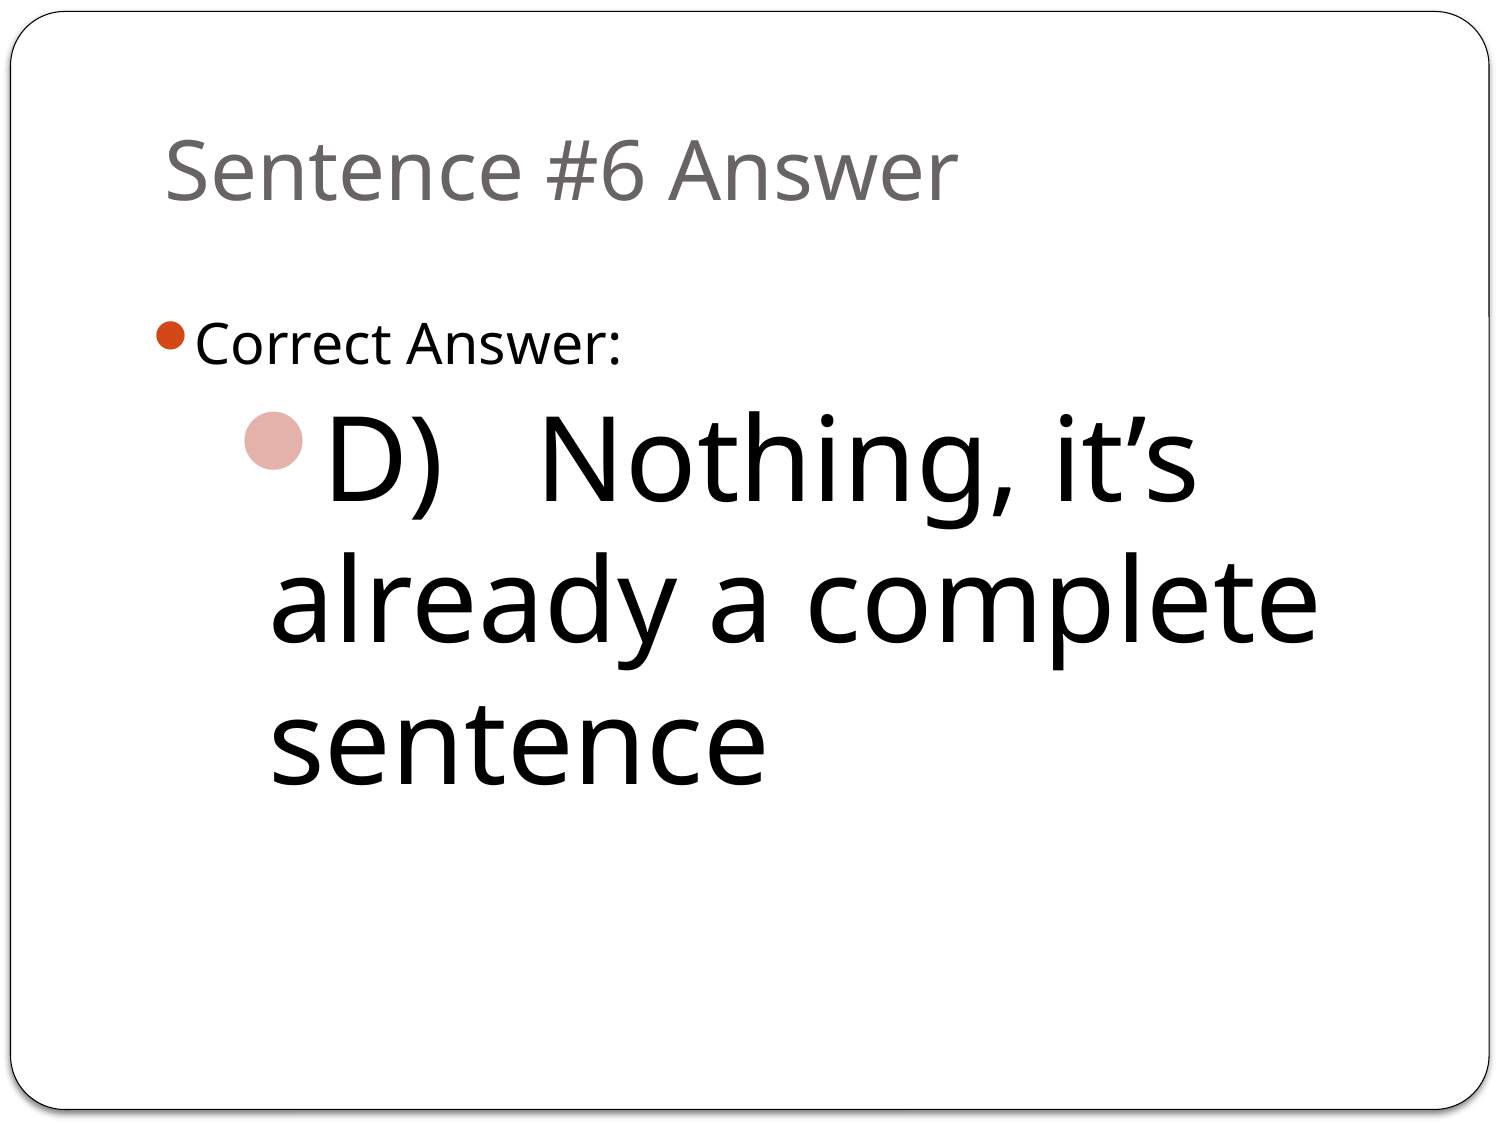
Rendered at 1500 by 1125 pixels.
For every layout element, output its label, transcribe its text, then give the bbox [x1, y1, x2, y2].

title Sentence #6 Answer [150, 45, 1425, 233]
list Correct Answer: D) Nothing, it’s already a complete sentence [137, 299, 1363, 913]
